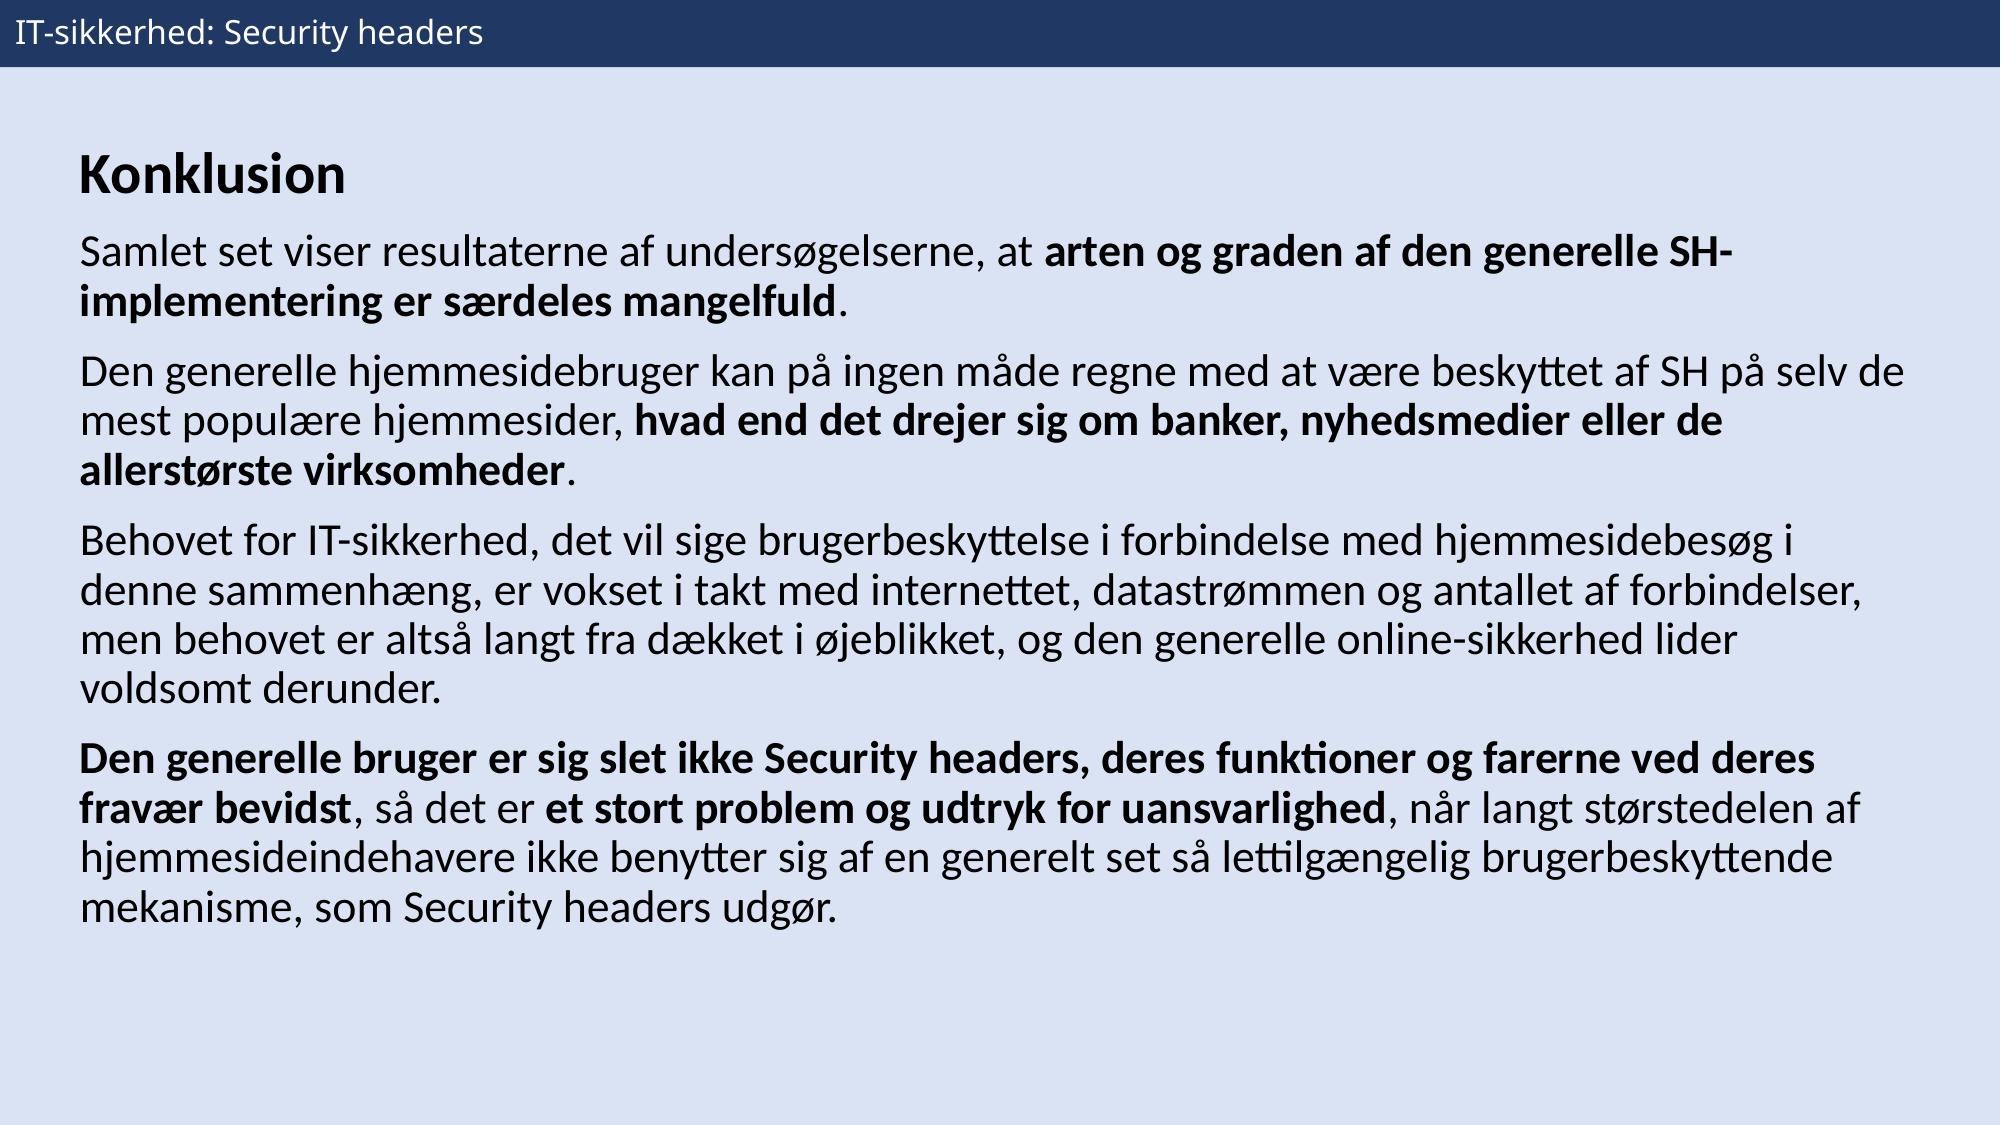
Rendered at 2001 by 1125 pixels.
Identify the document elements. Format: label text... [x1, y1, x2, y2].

title IT-sikkerhed: Security headers [0, 0, 2000, 68]
list Konklusion Samlet set viser resultaterne af undersøgelserne, at arten og graden af den generelle SH-implementering er særdeles mangelfuld. Den generelle hjemmesidebruger kan på ingen måde regne med at være beskyttet af SH på selv de mest populære hjemmesider, hvad end det drejer sig om banker, nyhedsmedier eller de allerstørste virksomheder. Behovet for IT-sikkerhed, det vil sige brugerbeskyttelse i forbindelse med hjemmesidebesøg i denne sammenhæng, er vokset i takt med internettet, datastrømmen og antallet af forbindelser, men behovet er altså langt fra dækket i øjeblikket, og den generelle online-sikkerhed lider voldsomt derunder. Den generelle bruger er sig slet ikke Security headers, deres funktioner og farerne ved deres fravær bevidst, så det er et stort problem og udtryk for uansvarlighed, når langt størstedelen af hjemmesideindehavere ikke benytter sig af en generelt set så lettilgængelig brugerbeskyttende mekanisme, som Security headers udgør. [64, 135, 1936, 1071]
